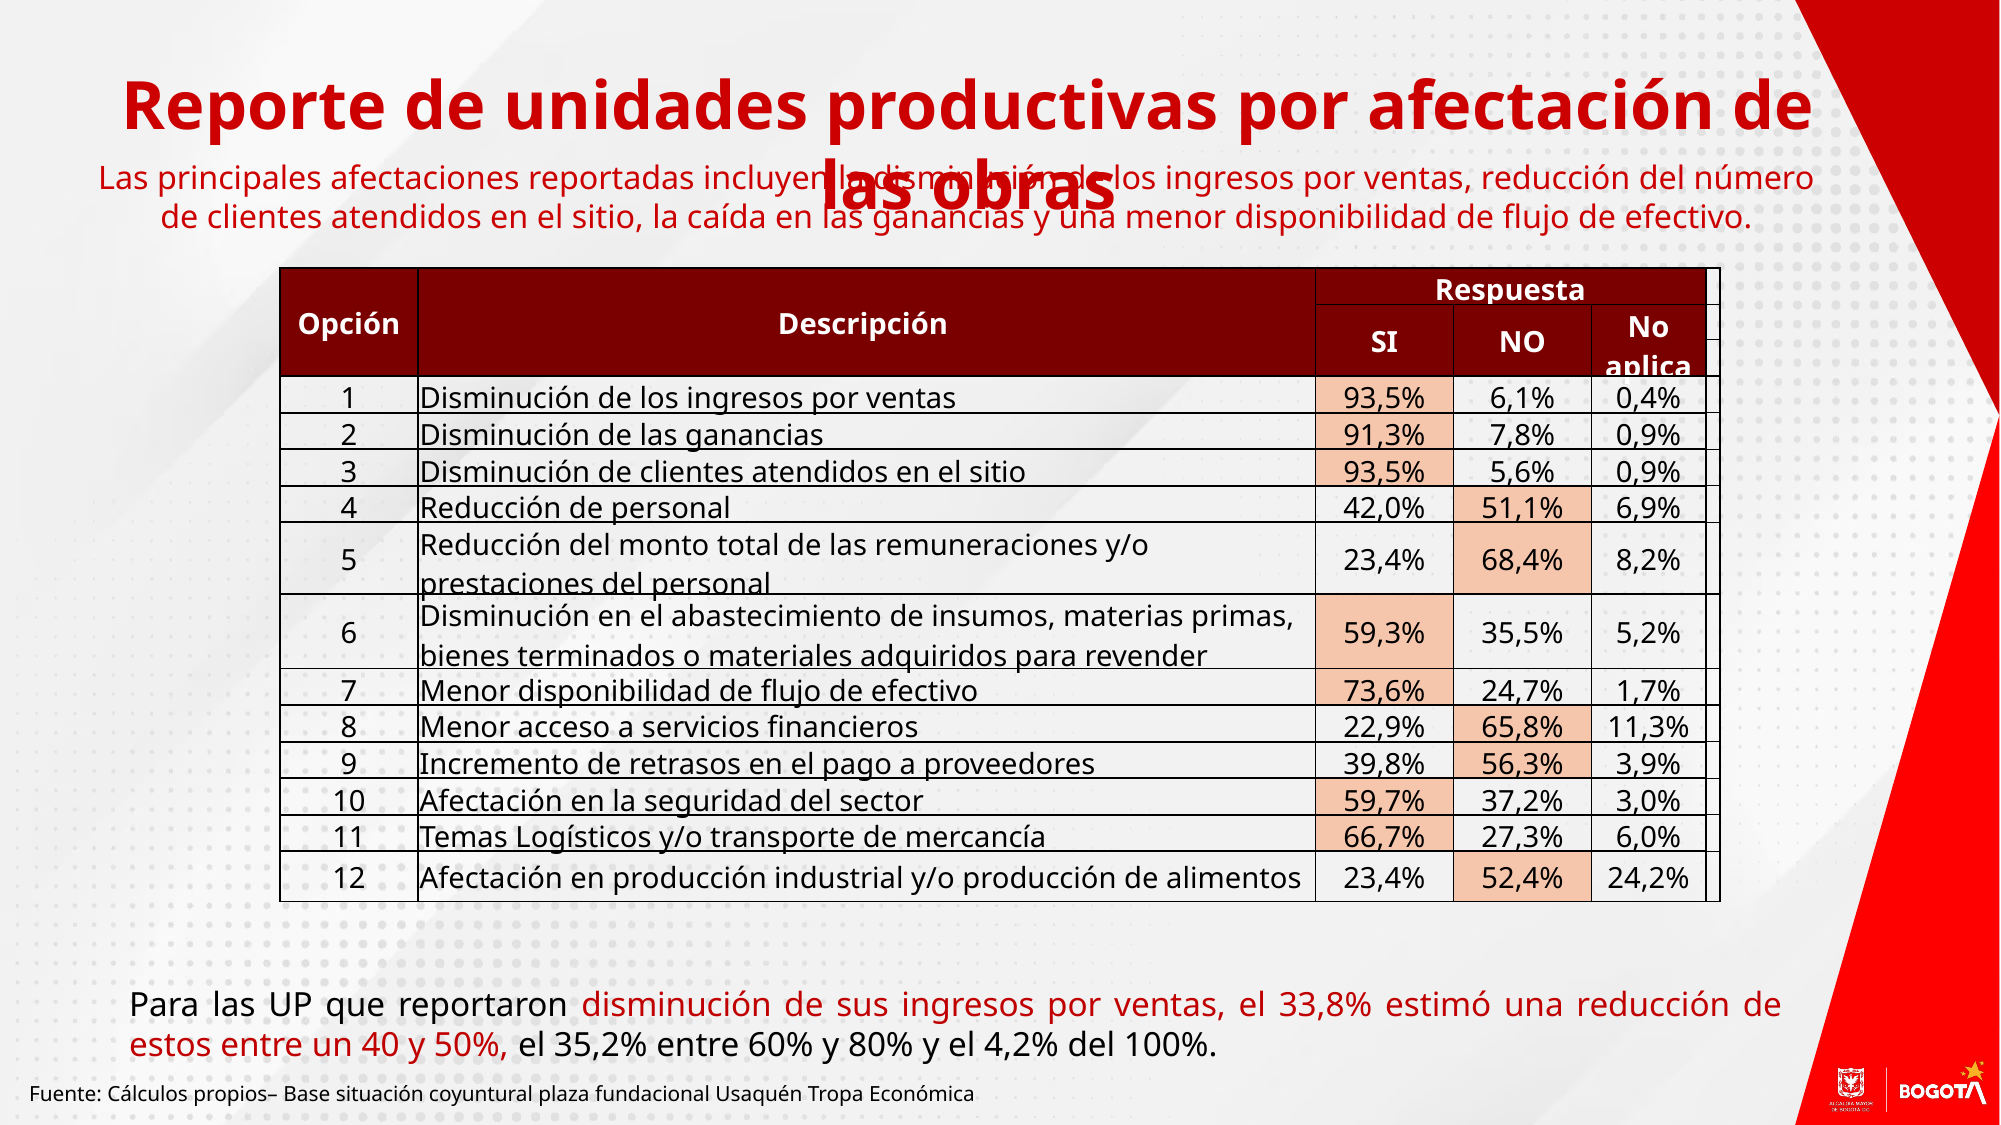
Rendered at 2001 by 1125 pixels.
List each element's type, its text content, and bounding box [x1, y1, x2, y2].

table_cell 1,7% [1592, 669, 1705, 704]
table_cell [1707, 377, 1719, 412]
text_box Para las UP que reportaron disminución de sus ingresos por ventas, el 33,8% estimó una reducción de estos entre un 40 y 50%, el 35,2% entre 60% y 80% y el 4,2% del 100%. [108, 970, 1805, 1076]
table_cell 23,4% [1316, 852, 1453, 901]
table_cell 66,7% [1316, 816, 1453, 850]
table_cell Disminución de las ganancias [419, 414, 1315, 448]
table_cell Disminución de clientes atendidos en el sitio [419, 450, 1315, 485]
table_cell Menor disponibilidad de flujo de efectivo [419, 669, 1315, 704]
table_cell 4 [281, 487, 417, 521]
table_cell 52,4% [1454, 852, 1591, 901]
table_cell 5 [281, 523, 417, 593]
table_cell 3,9% [1592, 743, 1705, 777]
table_cell Disminución de los ingresos por ventas [419, 377, 1315, 412]
table_cell [1707, 779, 1719, 814]
table_cell 68,4% [1454, 523, 1591, 593]
table_cell Afectación en producción industrial y/o producción de alimentos [419, 852, 1315, 901]
table_cell 3,0% [1592, 779, 1705, 814]
table_cell 93,5% [1316, 377, 1453, 412]
table_cell 0,9% [1592, 450, 1705, 485]
table_cell Reducción del monto total de las remuneraciones y/o prestaciones del personal [419, 523, 1315, 593]
table_cell No aplica [1592, 305, 1705, 375]
table_cell 42,0% [1316, 487, 1453, 521]
table_cell SI [1316, 305, 1453, 375]
table_cell 11,3% [1592, 706, 1705, 741]
table_cell 37,2% [1454, 779, 1591, 814]
table_cell 24,2% [1592, 852, 1705, 901]
table_cell Menor acceso a servicios financieros [419, 706, 1315, 741]
table_cell 6 [281, 595, 417, 668]
table_header [1707, 269, 1719, 304]
table_cell [1707, 413, 1719, 449]
table_cell [1707, 305, 1719, 339]
table_cell 27,3% [1454, 816, 1591, 850]
table_cell 8 [281, 706, 417, 741]
table_cell 6,9% [1592, 487, 1705, 521]
text_box Reporte de unidades productivas por afectación de las obras [74, 55, 1863, 141]
table_cell 7,8% [1454, 414, 1591, 448]
table_cell 39,8% [1316, 743, 1453, 777]
table_cell 93,5% [1316, 450, 1453, 485]
table_cell [1707, 486, 1719, 522]
table_cell 11 [281, 816, 417, 850]
table_cell 7 [281, 669, 417, 704]
table_cell [1707, 815, 1719, 851]
table_cell 59,7% [1316, 779, 1453, 814]
table_cell 5,6% [1454, 450, 1591, 485]
table_cell 56,3% [1454, 743, 1591, 777]
table_cell 3 [281, 450, 417, 485]
picture [1829, 1060, 1987, 1112]
table_cell 6,0% [1592, 816, 1705, 850]
table_cell 59,3% [1316, 595, 1453, 668]
table_cell 73,6% [1316, 669, 1453, 704]
table_cell [1707, 595, 1719, 668]
table_cell 6,1% [1454, 377, 1591, 412]
table_cell 51,1% [1454, 487, 1591, 521]
table_cell 65,8% [1454, 706, 1591, 741]
table_cell 23,4% [1316, 523, 1453, 593]
picture [0, 0, 1999, 1125]
table_cell [1707, 852, 1719, 901]
text_box Las principales afectaciones reportadas incluyen la disminución de los ingresos por ventas, reducción del número de clientes atendidos en el sitio, la caída en las ganancias y una menor disponibilidad de flujo de efectivo. [77, 150, 1836, 278]
table_cell 8,2% [1592, 523, 1705, 593]
table_cell [1707, 450, 1719, 485]
table_cell 22,9% [1316, 706, 1453, 741]
table_cell [1707, 340, 1719, 375]
table_cell [1707, 742, 1719, 778]
table_cell Incremento de retrasos en el pago a proveedores [419, 743, 1315, 777]
table_cell Afectación en la seguridad del sector [419, 779, 1315, 814]
table_cell Disminución en el abastecimiento de insumos, materias primas, bienes terminados o materiales adquiridos para revender [419, 595, 1315, 668]
text_box Fuente: Cálculos propios– Base situación coyuntural plaza fundacional Usaquén Tropa Económica [14, 1072, 1483, 1113]
table_cell 12 [281, 852, 417, 901]
table_cell [1707, 706, 1719, 741]
table_cell NO [1454, 305, 1591, 375]
table_cell 35,5% [1454, 595, 1591, 668]
table_cell 0,4% [1592, 377, 1705, 412]
table_cell 91,3% [1316, 414, 1453, 448]
table_header Opción [281, 269, 417, 375]
table_cell Reducción de personal [419, 487, 1315, 521]
table_cell 9 [281, 743, 417, 777]
table_cell [1707, 523, 1719, 593]
table_cell 2 [281, 414, 417, 448]
table_cell Temas Logísticos y/o transporte de mercancía [419, 816, 1315, 850]
table_cell 5,2% [1592, 595, 1705, 668]
table_header Respuesta [1316, 269, 1705, 304]
table_cell 10 [281, 779, 417, 814]
table_cell 0,9% [1592, 414, 1705, 448]
table_cell [1707, 669, 1719, 704]
table_header Descripción [419, 269, 1315, 375]
table_cell 24,7% [1454, 669, 1591, 704]
table_cell 1 [281, 377, 417, 412]
